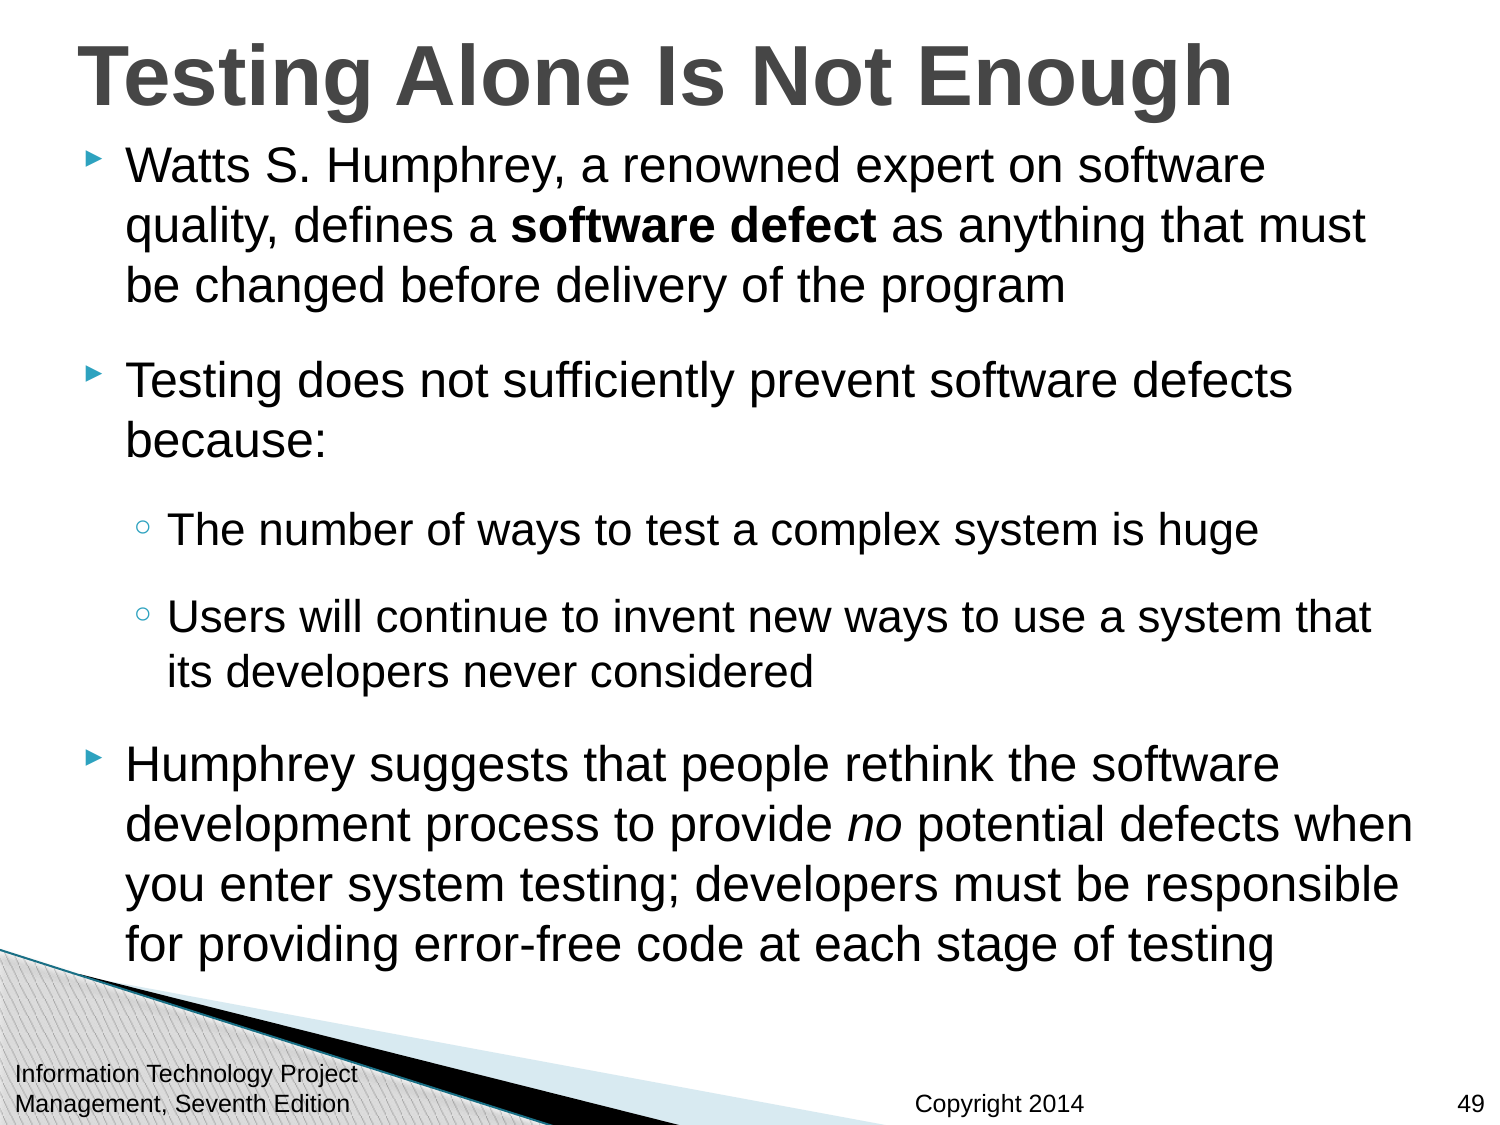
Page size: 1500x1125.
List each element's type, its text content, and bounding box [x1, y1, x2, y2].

slide_number 49 [1408, 1065, 1500, 1125]
title Testing Alone Is Not Enough [62, 0, 1425, 143]
footer Information Technology Project Management, Seventh Edition [0, 1065, 425, 1125]
list Watts S. Humphrey, a renowned expert on software quality, defines a software defect as anything that must be changed before delivery of the program Testing does not sufficiently prevent software defects because: The number of ways to test a complex system is huge Users will continue to invent new ways to use a system that its developers never considered Humphrey suggests that people rethink the software development process to provide no potential defects when you enter system testing; developers must be responsible for providing error-free code at each stage of testing [49, 124, 1438, 988]
